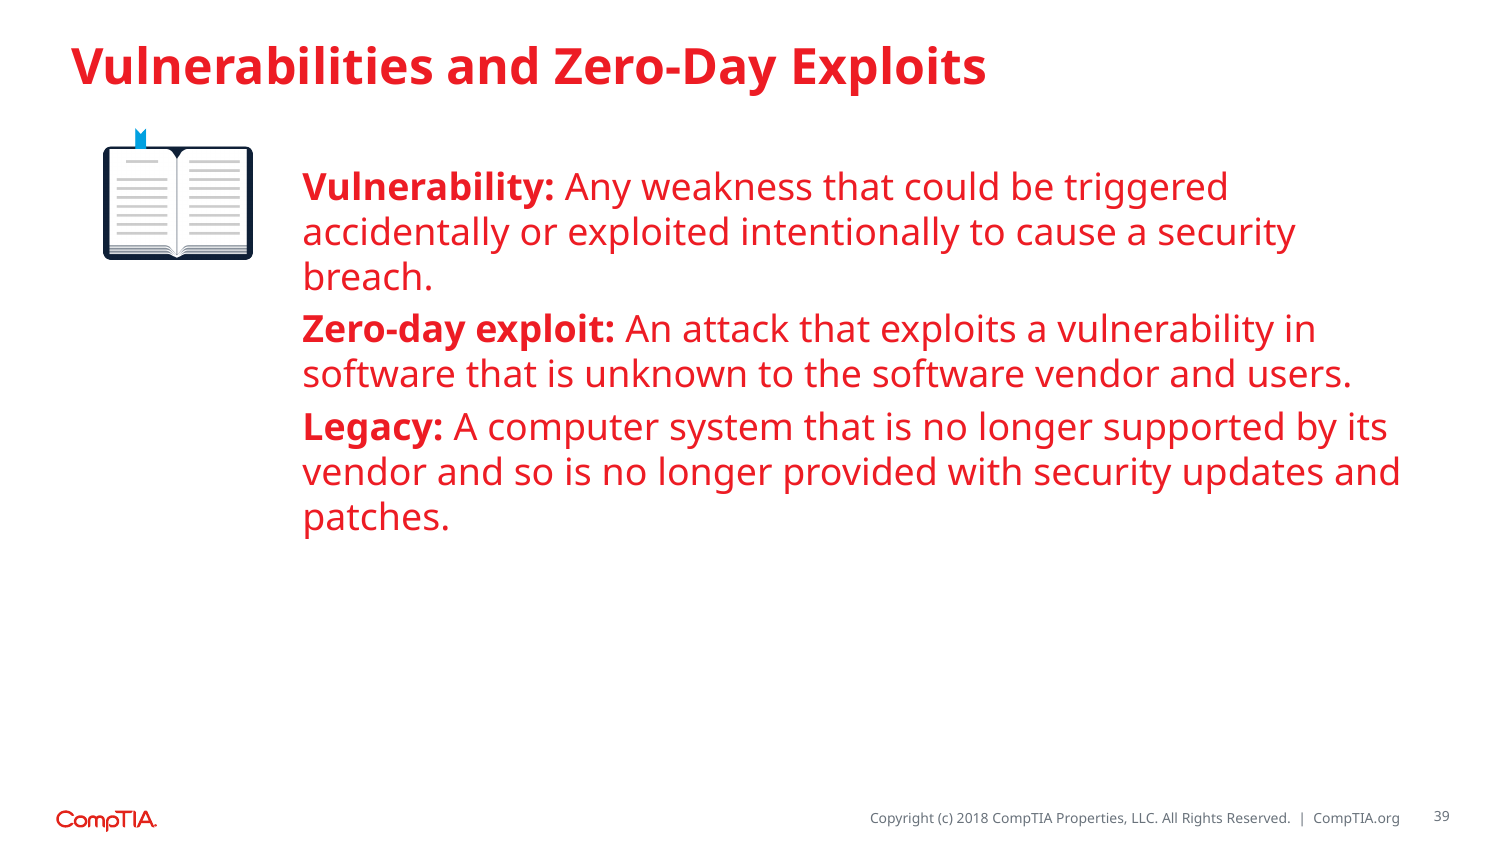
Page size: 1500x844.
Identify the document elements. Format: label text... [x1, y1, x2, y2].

list Vulnerability: Any weakness that could be triggered accidentally or exploited intentionally to cause a security breach. Zero-day exploit: An attack that exploits a vulnerability in software that is unknown to the software vendor and users. Legacy: A computer system that is no longer supported by its vendor and so is no longer provided with security updates and patches. [287, 155, 1445, 249]
title Vulnerabilities and Zero-Day Exploits [56, 12, 1444, 117]
picture [103, 128, 253, 260]
slide_number 39 [1407, 800, 1450, 835]
